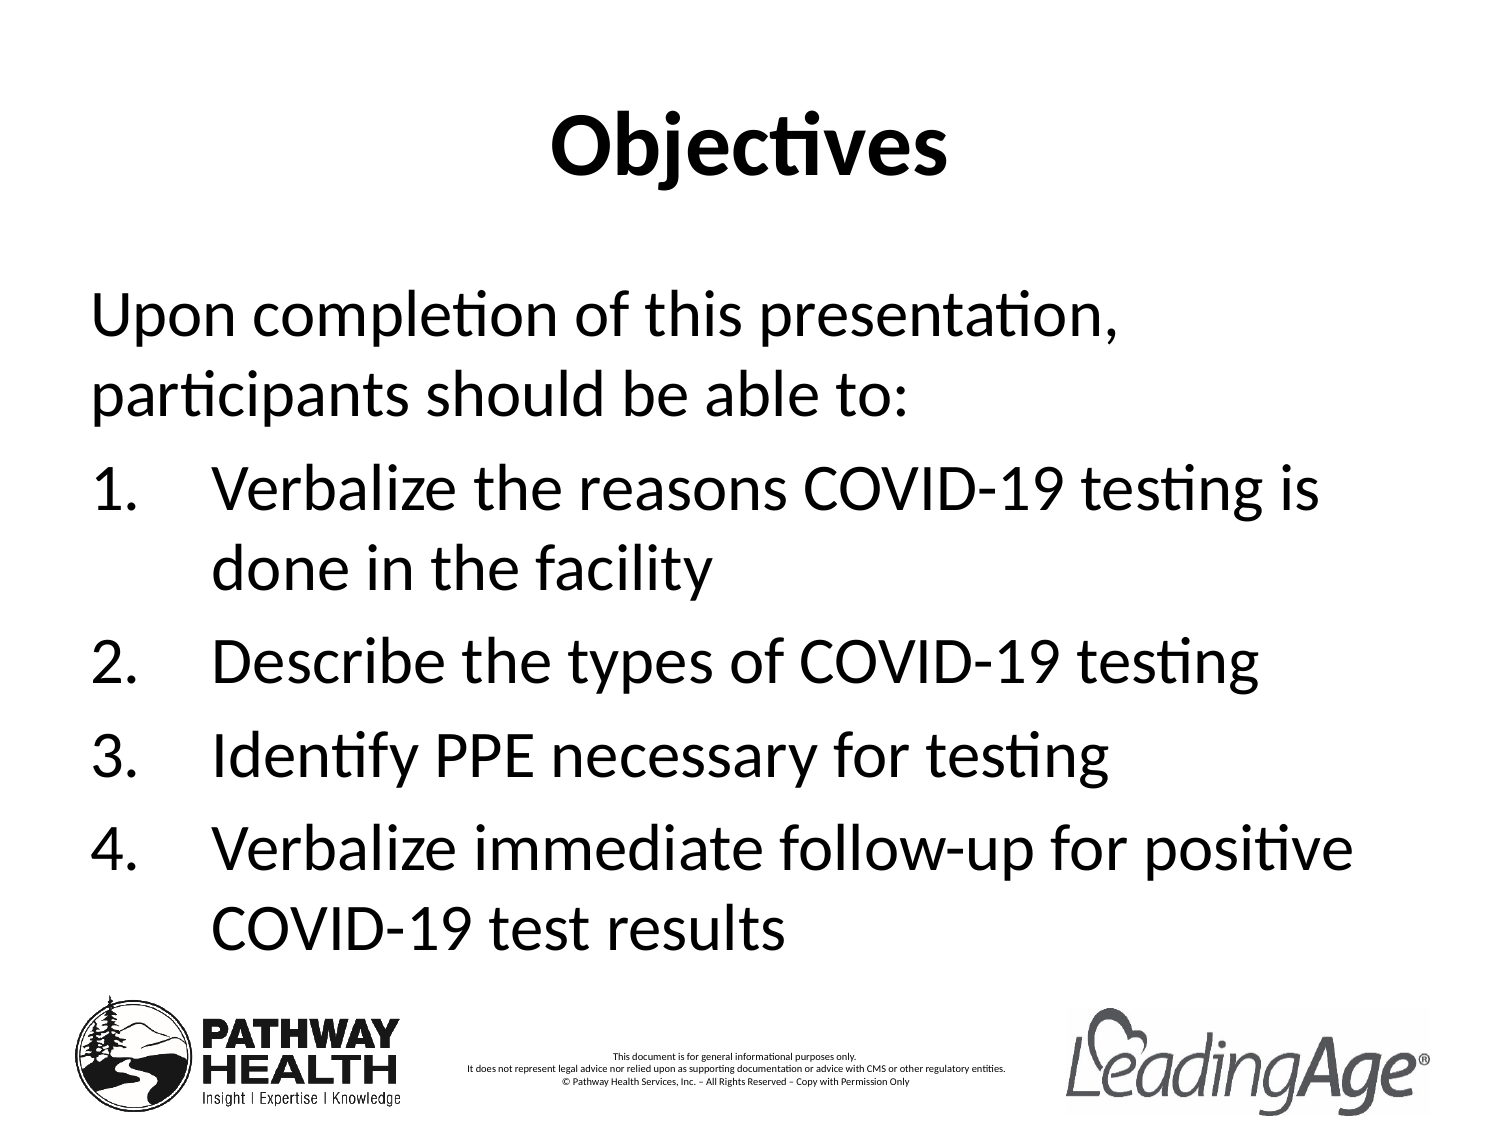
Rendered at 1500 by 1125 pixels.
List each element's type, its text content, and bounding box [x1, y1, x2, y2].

picture [1066, 1008, 1430, 1116]
list Upon completion of this presentation, participants should be able to: Verbalize the reasons COVID-19 testing is done in the facility Describe the types of COVID-19 testing Identify PPE necessary for testing Verbalize immediate follow-up for positive COVID-19 test results [75, 262, 1425, 1005]
picture [75, 1005, 400, 1112]
title Objectives [75, 45, 1425, 233]
